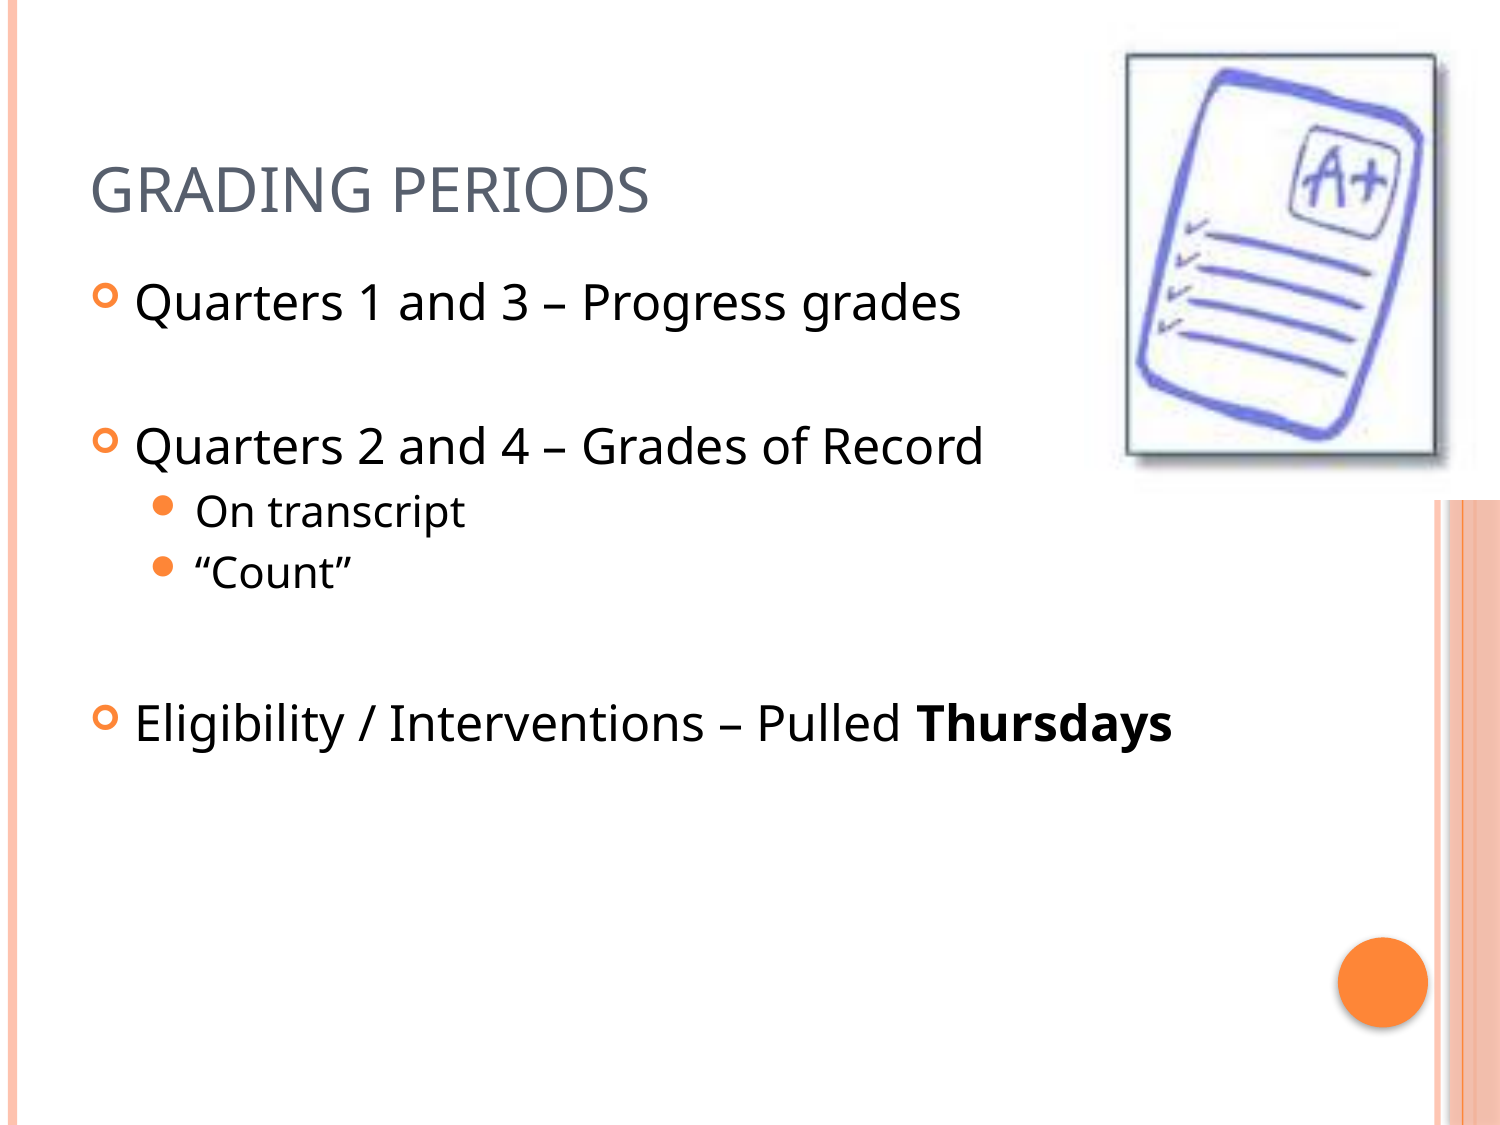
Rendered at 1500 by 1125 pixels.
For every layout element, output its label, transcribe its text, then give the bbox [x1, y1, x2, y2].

picture [1084, 0, 1500, 501]
list Quarters 1 and 3 – Progress grades Quarters 2 and 4 – Grades of Record On transcript “Count” Eligibility / Interventions – Pulled Thursdays [75, 262, 1300, 1062]
title Grading Periods [75, 45, 1078, 233]
